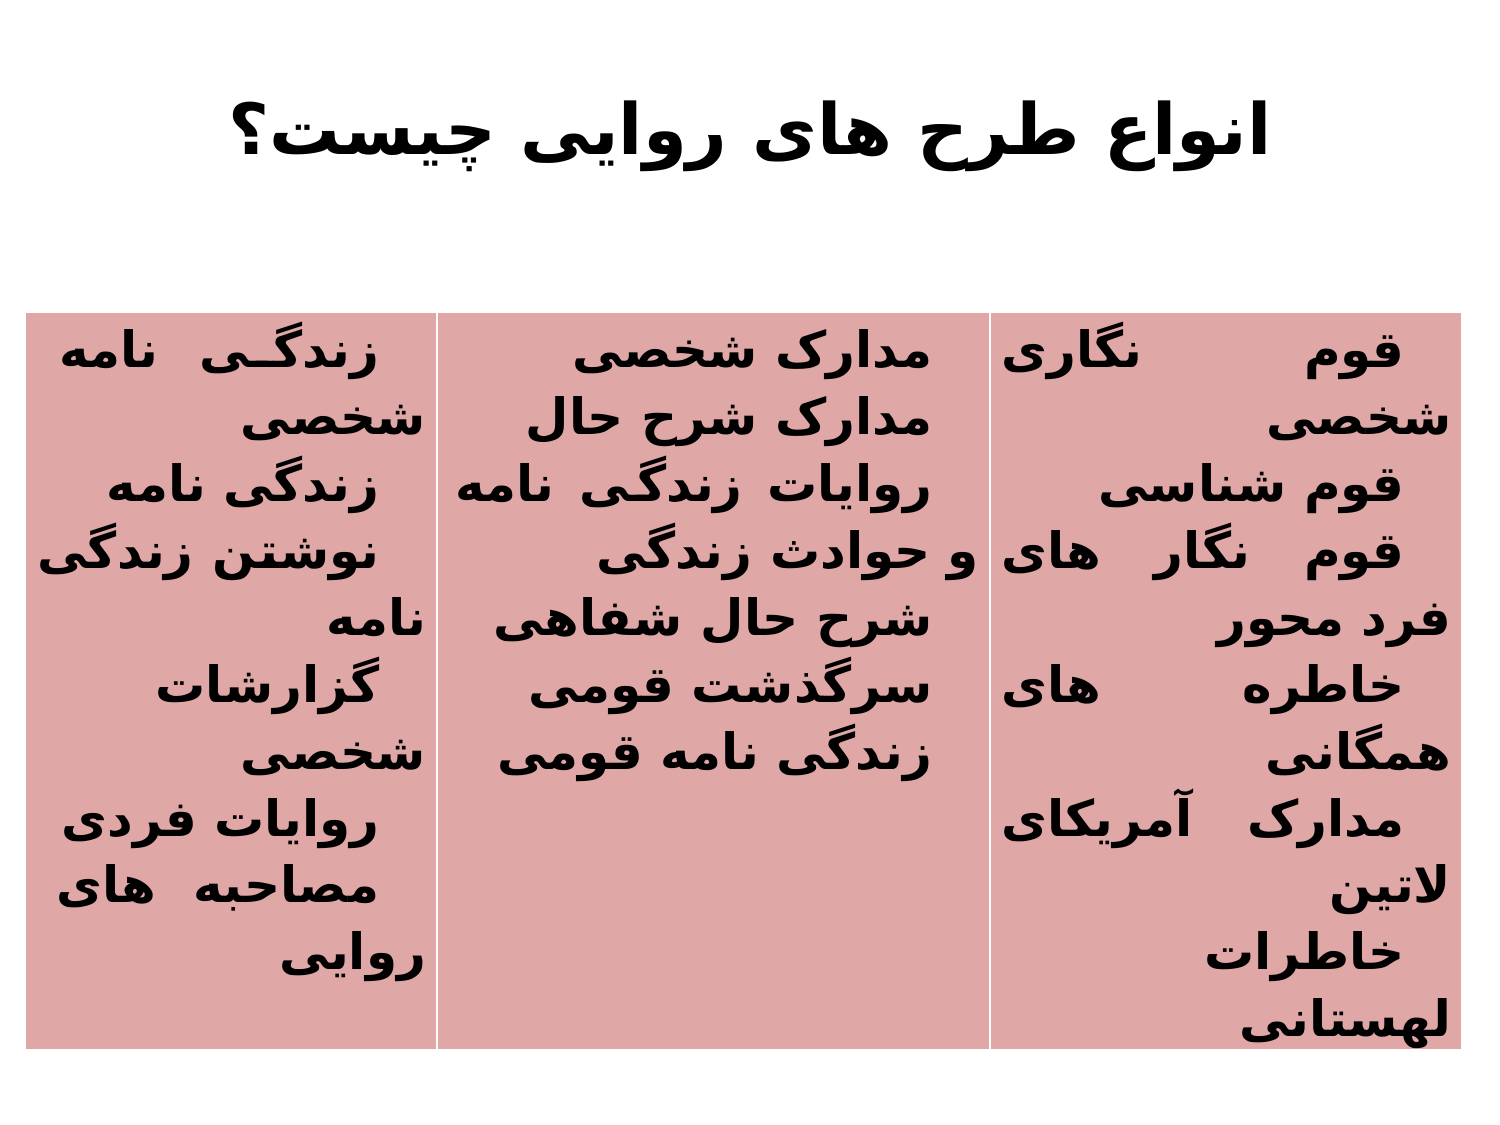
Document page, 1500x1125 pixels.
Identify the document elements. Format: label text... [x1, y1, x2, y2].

table_header مدارک شخصی مدارک شرح حال روایات زندگی نامه و حوادث زندگی شرح حال شفاهی سرگذشت قومی زندگی نامه قومی [438, 313, 989, 1049]
title انواع طرح های روایی چیست؟ [75, 75, 1425, 263]
table_header زندگی نامه شخصی زندگی نامه نوشتن زندگی نامه گزارشات شخصی روایات فردی مصاحبه های روایی [26, 313, 436, 1049]
table_header قوم نگاری شخصی قوم شناسی قوم نگار های فرد محور خاطره های همگانی مدارک آمریکای لاتین خاطرات لهستانی [991, 313, 1461, 1049]
